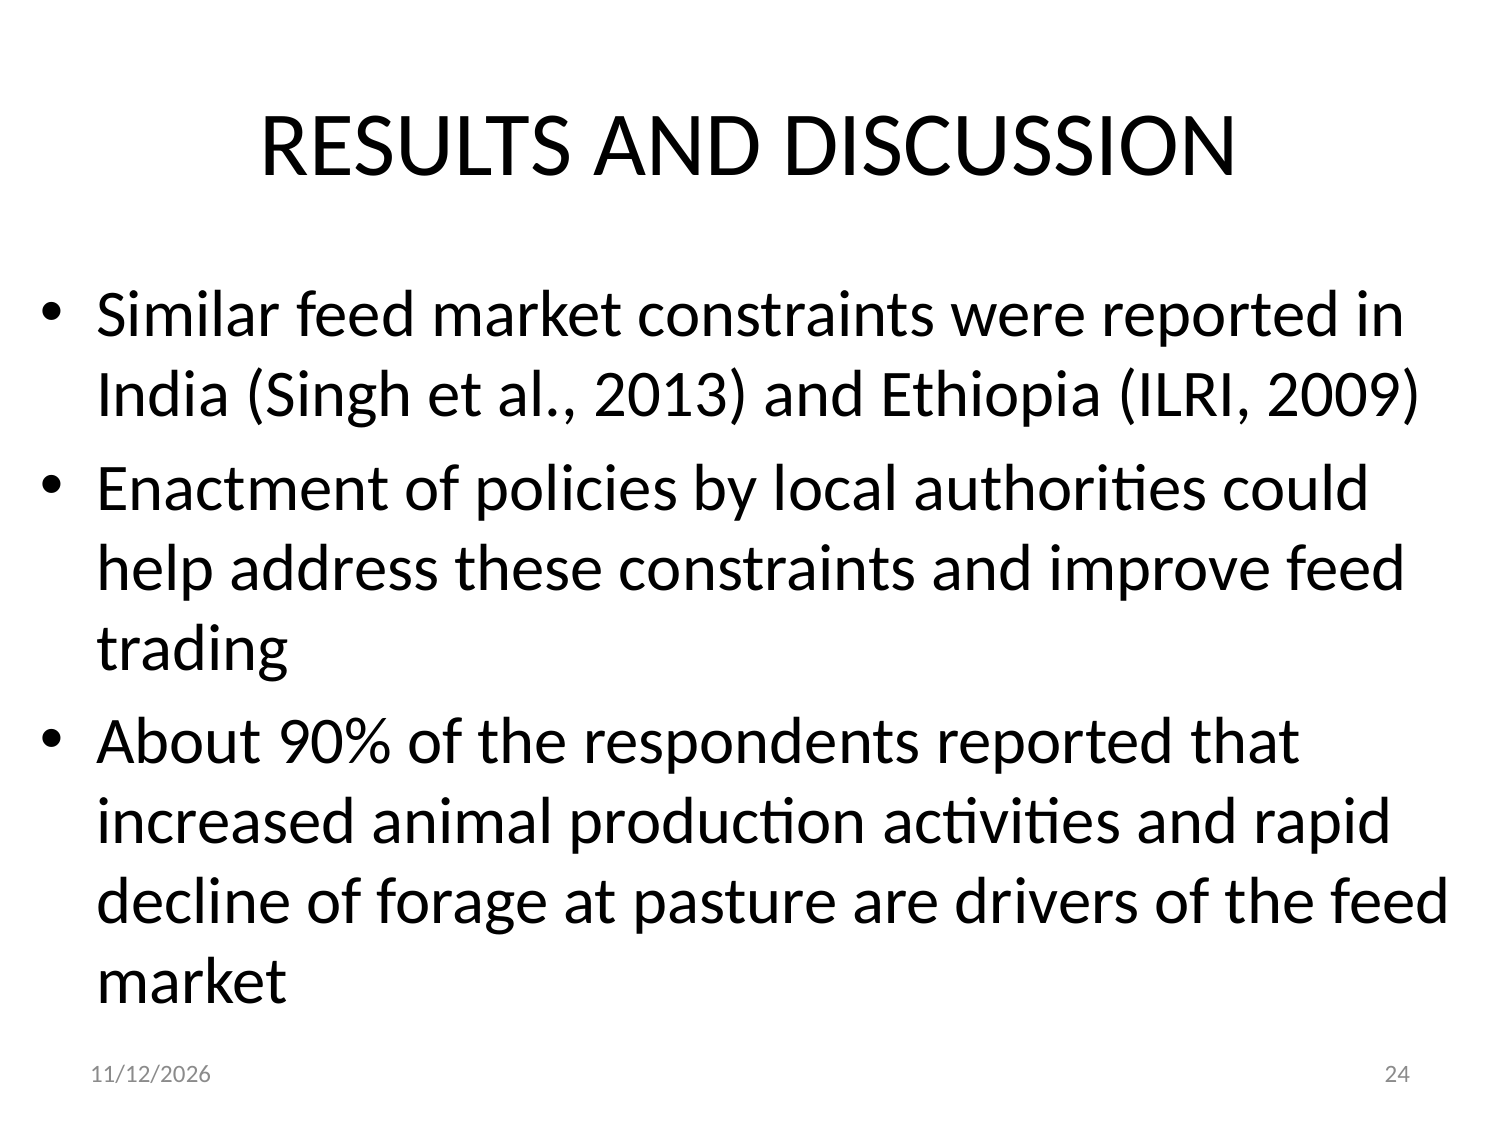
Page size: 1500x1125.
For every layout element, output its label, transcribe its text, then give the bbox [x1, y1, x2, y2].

title RESULTS AND DISCUSSION [75, 45, 1425, 233]
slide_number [75, 1042, 425, 1103]
slide_number 24 [1074, 1042, 1425, 1103]
list Similar feed market constraints were reported in India (Singh et al., 2013) and Ethiopia (ILRI, 2009) Enactment of policies by local authorities could help address these constraints and improve feed trading About 90% of the respondents reported that increased animal production activities and rapid decline of forage at pasture are drivers of the feed market [24, 262, 1475, 1050]
